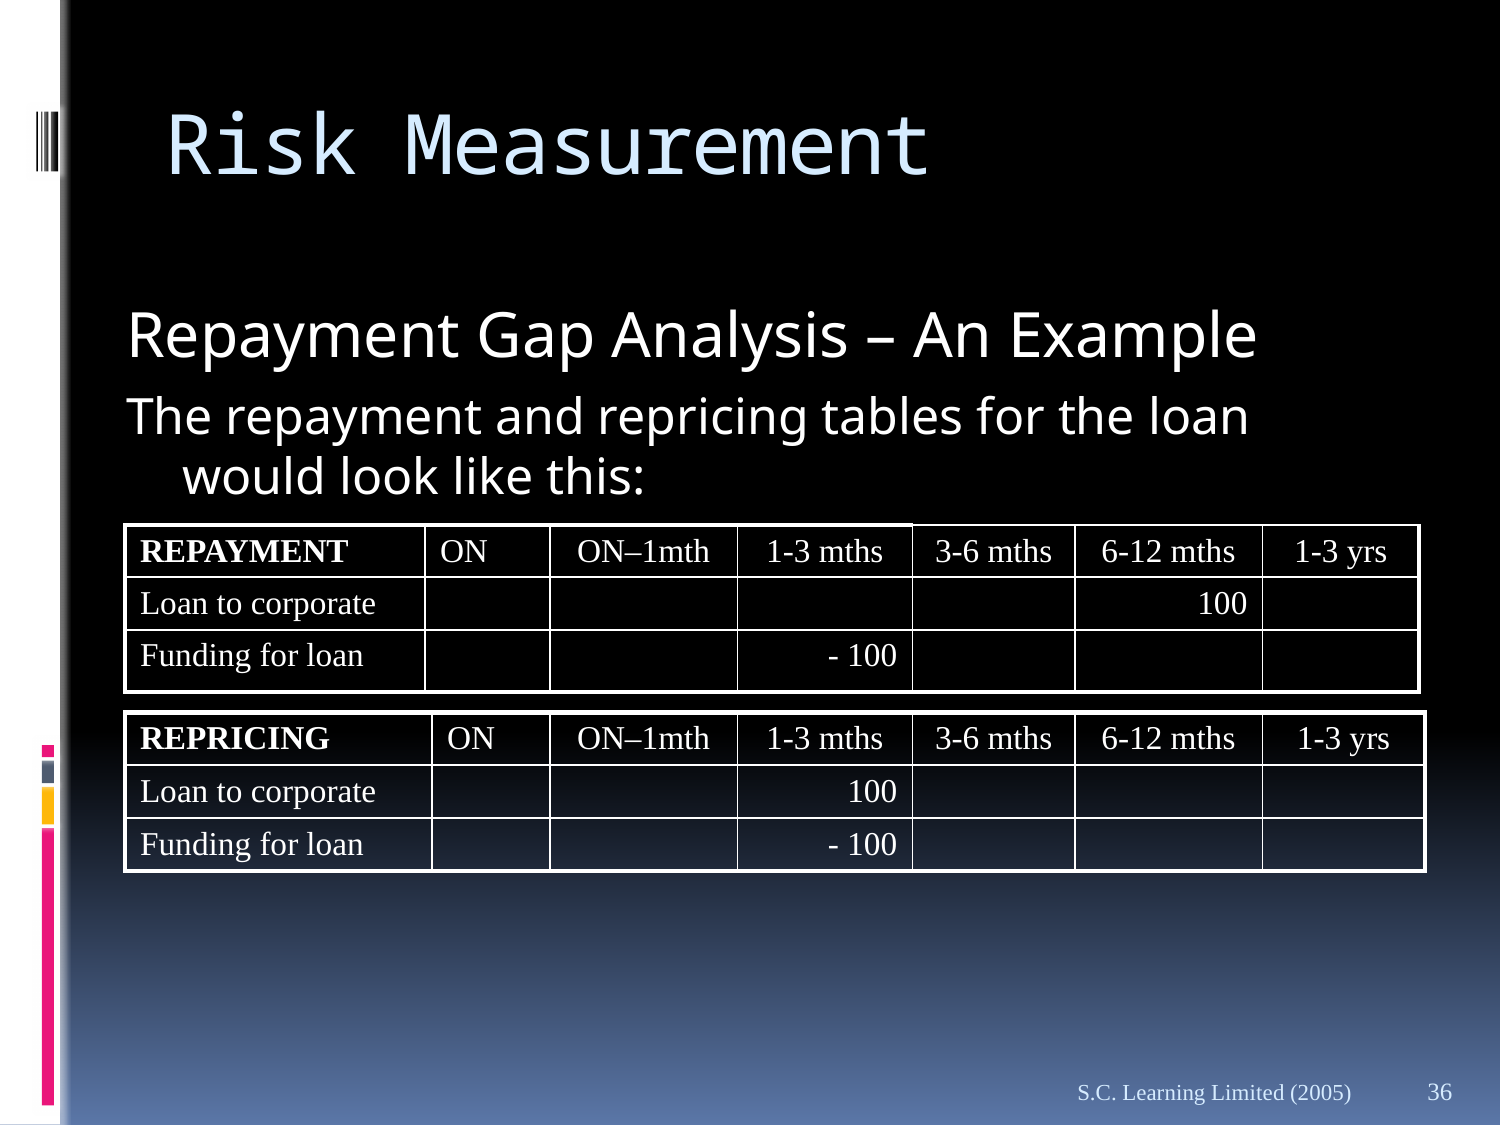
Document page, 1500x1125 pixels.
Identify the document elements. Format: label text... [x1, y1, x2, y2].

table_cell [551, 819, 737, 869]
table_cell [913, 819, 1074, 869]
table_cell [1263, 631, 1417, 690]
table_cell Loan to corporate [127, 578, 424, 629]
table_header 1-3 yrs [1263, 715, 1423, 764]
table_header ON–1mth [551, 527, 737, 576]
list Repayment Gap Analysis – An Example The repayment and repricing tables for the loan would look like this: [99, 287, 1329, 944]
table_cell 100 [738, 766, 912, 817]
table_header REPAYMENT [127, 527, 424, 576]
table_cell [433, 766, 549, 817]
table_header 6-12 mths [1076, 715, 1262, 764]
table_cell [1076, 766, 1262, 817]
table_cell [551, 578, 737, 629]
table_cell [551, 766, 737, 817]
table_cell Loan to corporate [127, 766, 431, 817]
table_cell [426, 578, 549, 629]
table_header ON [433, 715, 549, 764]
title Risk Measurement [150, 83, 1425, 234]
table_cell [1263, 766, 1423, 817]
table_cell [433, 819, 549, 869]
table_cell [551, 631, 737, 690]
table_cell [1076, 819, 1262, 869]
table_cell Funding for loan [127, 819, 431, 869]
table_cell 100 [1076, 578, 1262, 629]
table_cell [1263, 578, 1417, 629]
table_cell [738, 578, 912, 629]
table_header 3-6 mths [913, 715, 1074, 764]
table_header ON [426, 527, 549, 576]
table_cell [913, 766, 1074, 817]
table_header 3-6 mths [913, 526, 1074, 576]
table_cell - 100 [738, 819, 912, 869]
table_header 1-3 mths [738, 715, 912, 764]
table_header 1-3 yrs [1263, 526, 1417, 576]
table_cell [426, 631, 549, 690]
slide_number 36 [1412, 1052, 1488, 1113]
table_cell Funding for loan [127, 631, 424, 690]
table_cell - 100 [738, 631, 912, 690]
table_header ON–1mth [551, 715, 737, 764]
table_header 6-12 mths [1076, 526, 1262, 576]
table_cell [913, 631, 1074, 690]
table_cell [1076, 631, 1262, 690]
slide_number S.C. Learning Limited (2005) [1062, 1052, 1412, 1113]
table_cell [913, 578, 1074, 629]
table_header REPRICING [127, 715, 431, 764]
table_header 1-3 mths [738, 527, 912, 576]
table_cell [1263, 819, 1423, 869]
